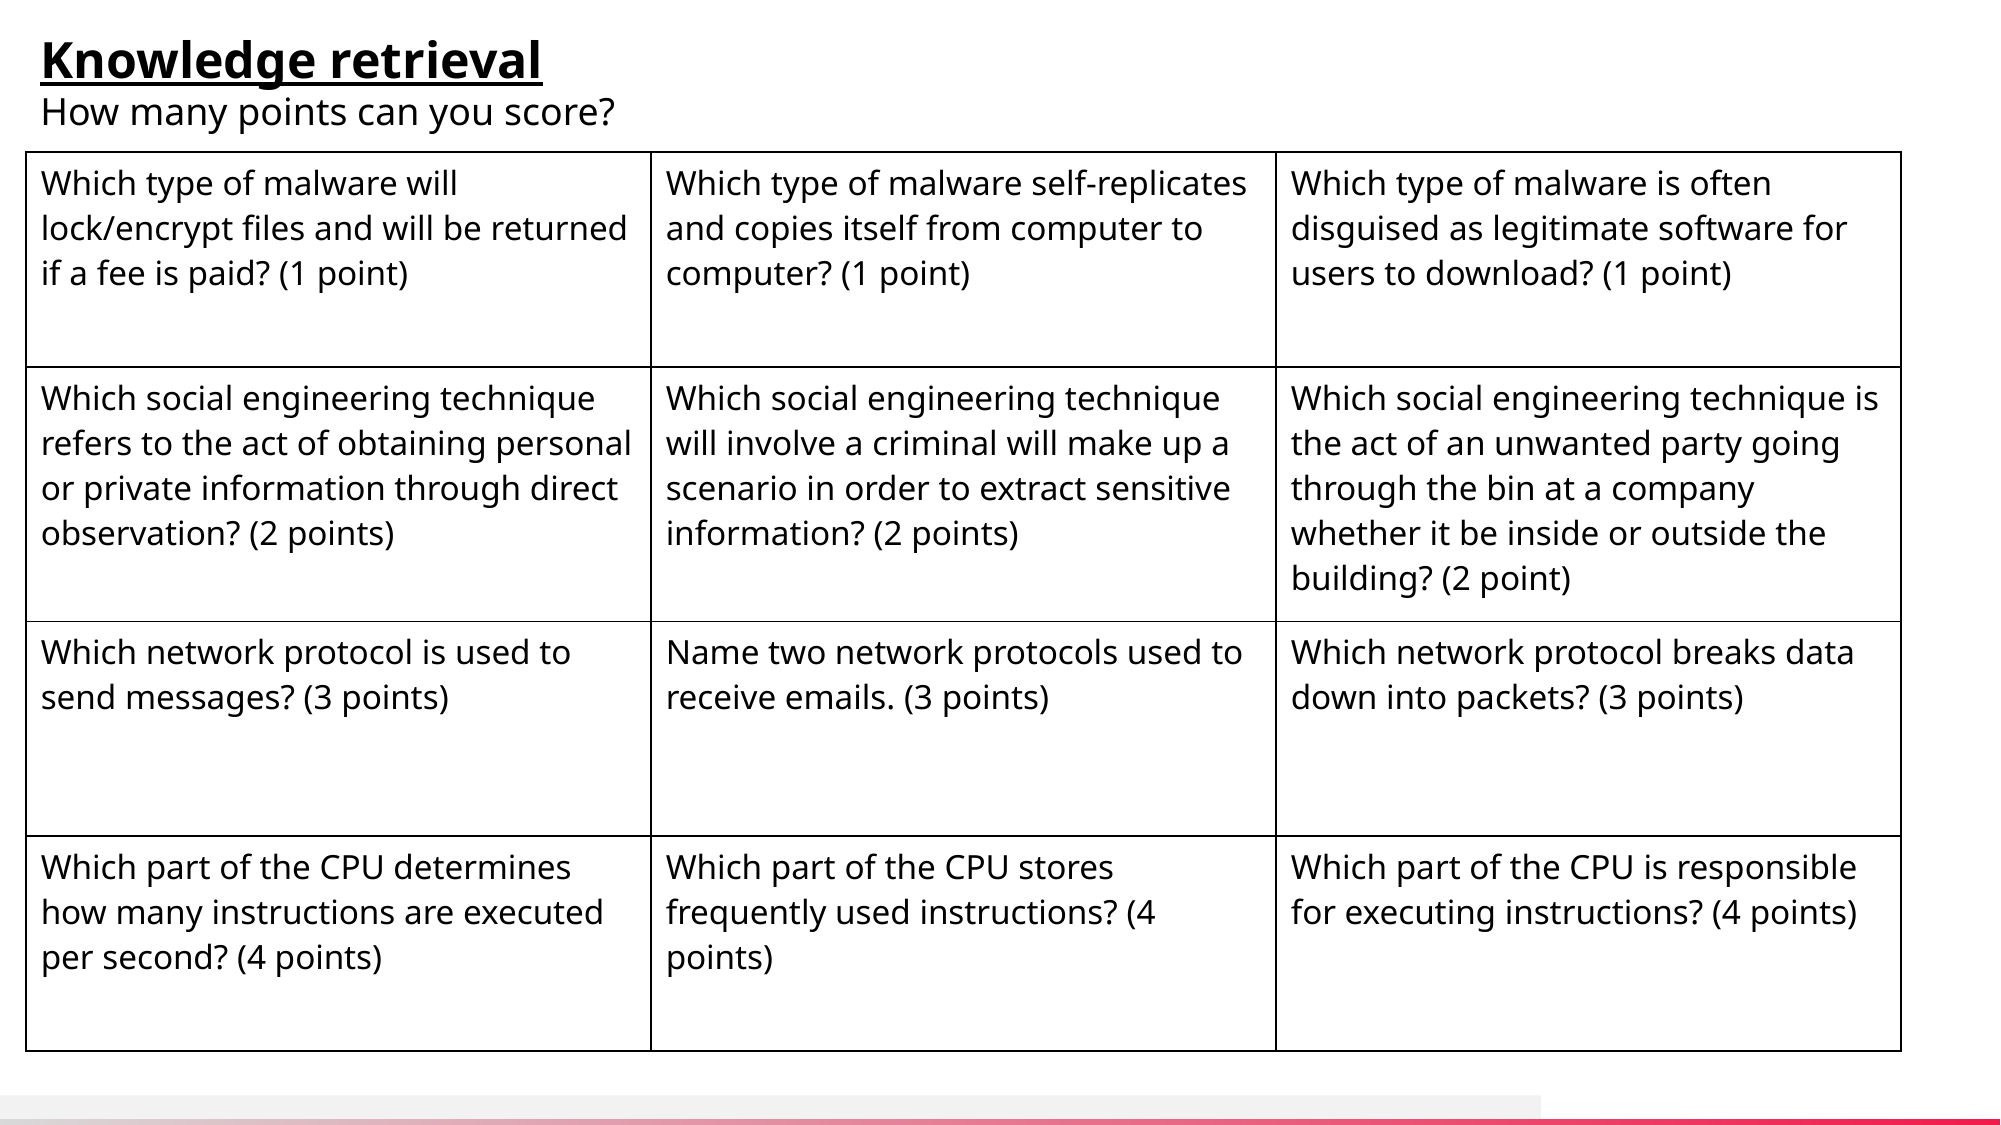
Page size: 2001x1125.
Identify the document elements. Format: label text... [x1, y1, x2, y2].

text_box Knowledge retrieval How many points can you score? [25, 21, 1095, 141]
table_cell Which social engineering technique refers to the act of obtaining personal or private information through direct observation? (2 points) [27, 368, 650, 621]
table_cell Which part of the CPU stores frequently used instructions? (4 points) [652, 837, 1275, 1050]
table_cell Which network protocol is used to send messages? (3 points) [27, 622, 650, 835]
table_cell Which social engineering technique will involve a criminal will make up a scenario in order to extract sensitive information? (2 points) [652, 368, 1275, 621]
table_cell Which social engineering technique is the act of an unwanted party going through the bin at a company whether it be inside or outside the building? (2 point) [1277, 368, 1900, 621]
table_header Which type of malware will lock/encrypt files and will be returned if a fee is paid? (1 point) [27, 153, 650, 366]
table_cell Which network protocol breaks data down into packets? (3 points) [1277, 622, 1900, 835]
table_cell Which part of the CPU determines how many instructions are executed per second? (4 points) [27, 837, 650, 1050]
table_header Which type of malware self-replicates and copies itself from computer to computer? (1 point) [652, 153, 1275, 366]
table_cell Which part of the CPU is responsible for executing instructions? (4 points) [1277, 837, 1900, 1050]
table_header Which type of malware is often disguised as legitimate software for users to download? (1 point) [1277, 153, 1900, 366]
table_cell Name two network protocols used to receive emails. (3 points) [652, 622, 1275, 835]
